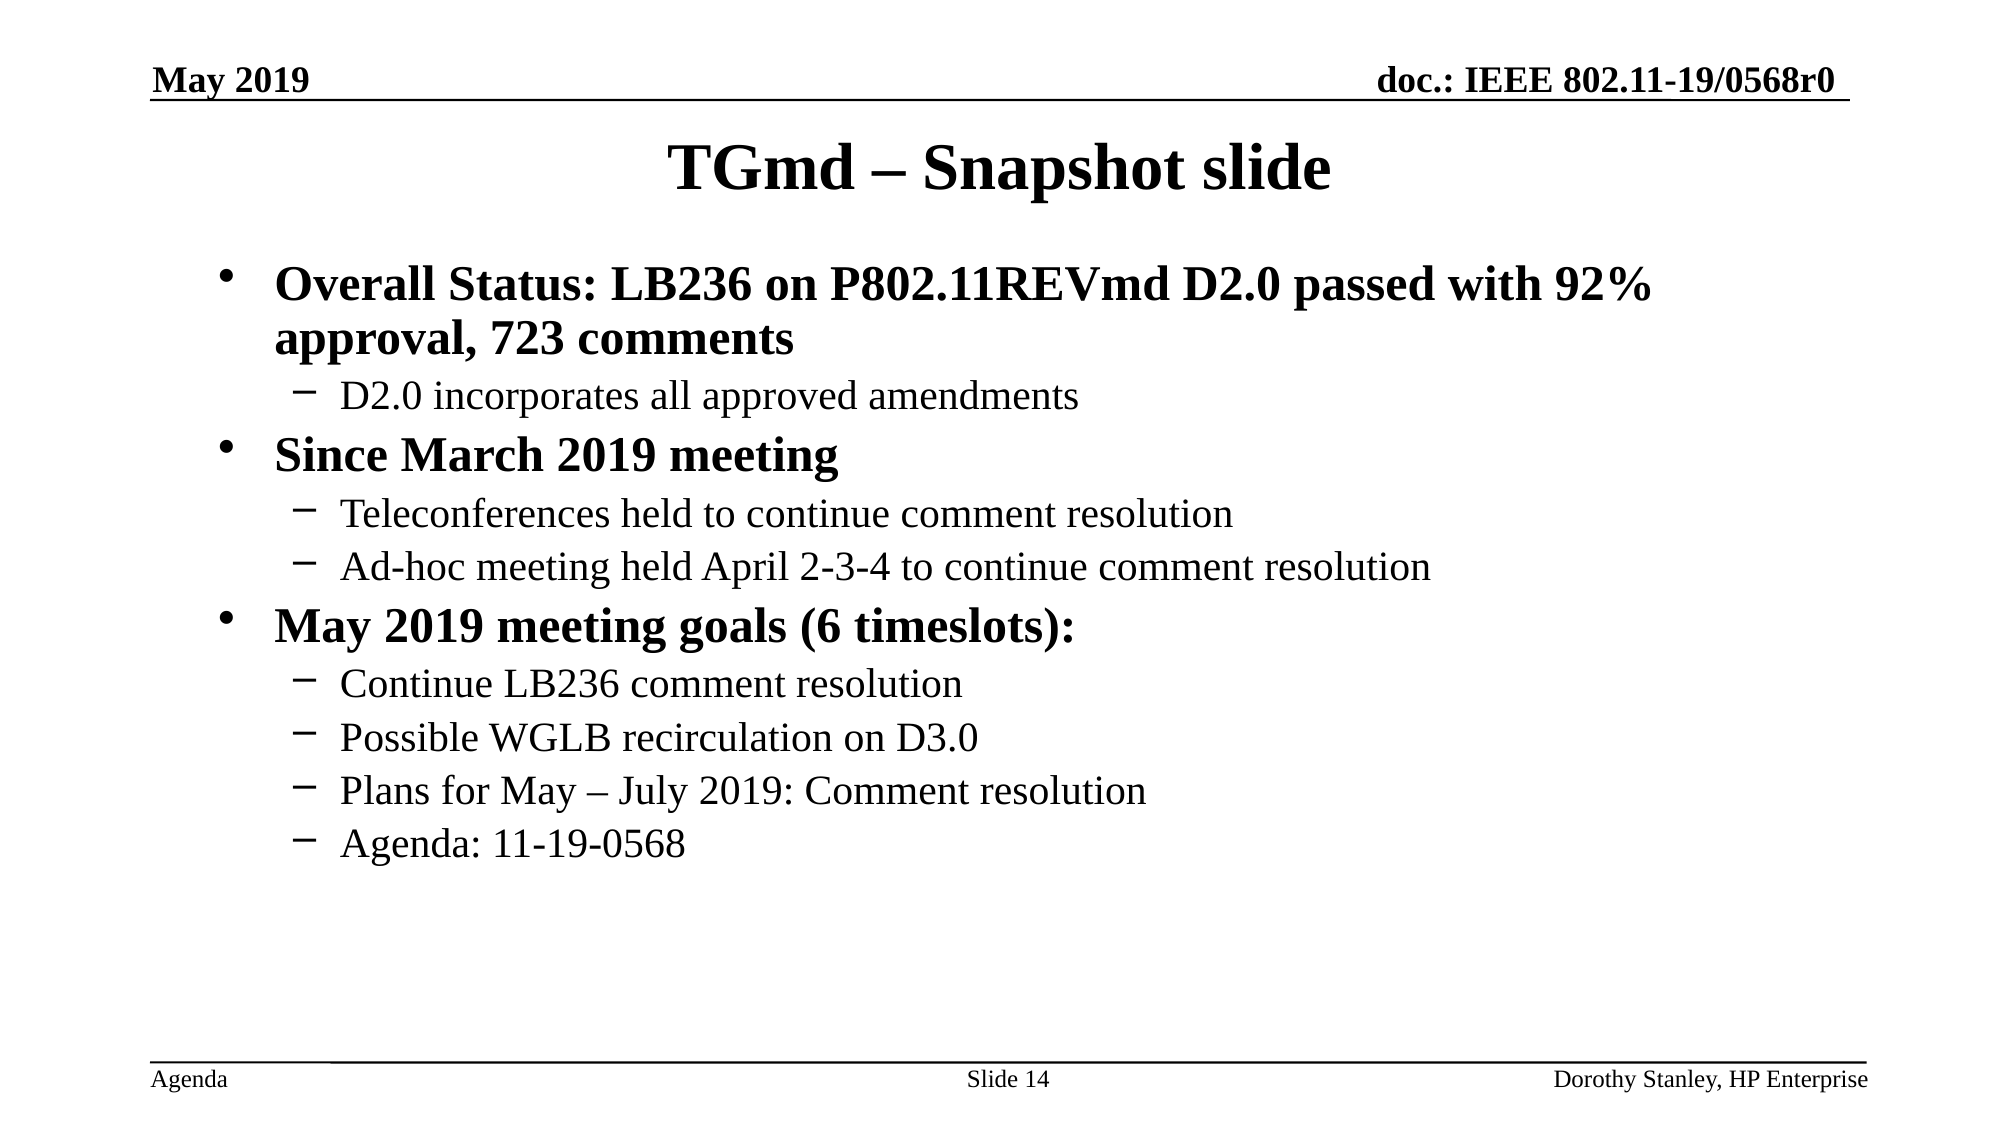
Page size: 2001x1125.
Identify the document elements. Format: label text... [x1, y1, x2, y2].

title TGmd – Snapshot slide [362, 75, 1638, 249]
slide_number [152, 54, 567, 100]
slide_number Slide 14 [966, 1062, 1051, 1093]
footer Dorothy Stanley, HP Enterprise [1549, 1062, 1869, 1093]
list Overall Status: LB236 on P802.11REVmd D2.0 passed with 92% approval, 723 comments D2.0 incorporates all approved amendments Since March 2019 meeting Teleconferences held to continue comment resolution Ad-hoc meeting held April 2-3-4 to continue comment resolution May 2019 meeting goals (6 timeslots): Continue LB236 comment resolution Possible WGLB recirculation on D3.0 Plans for May – July 2019: Comment resolution Agenda: 11-19-0568 [203, 249, 1700, 1000]
